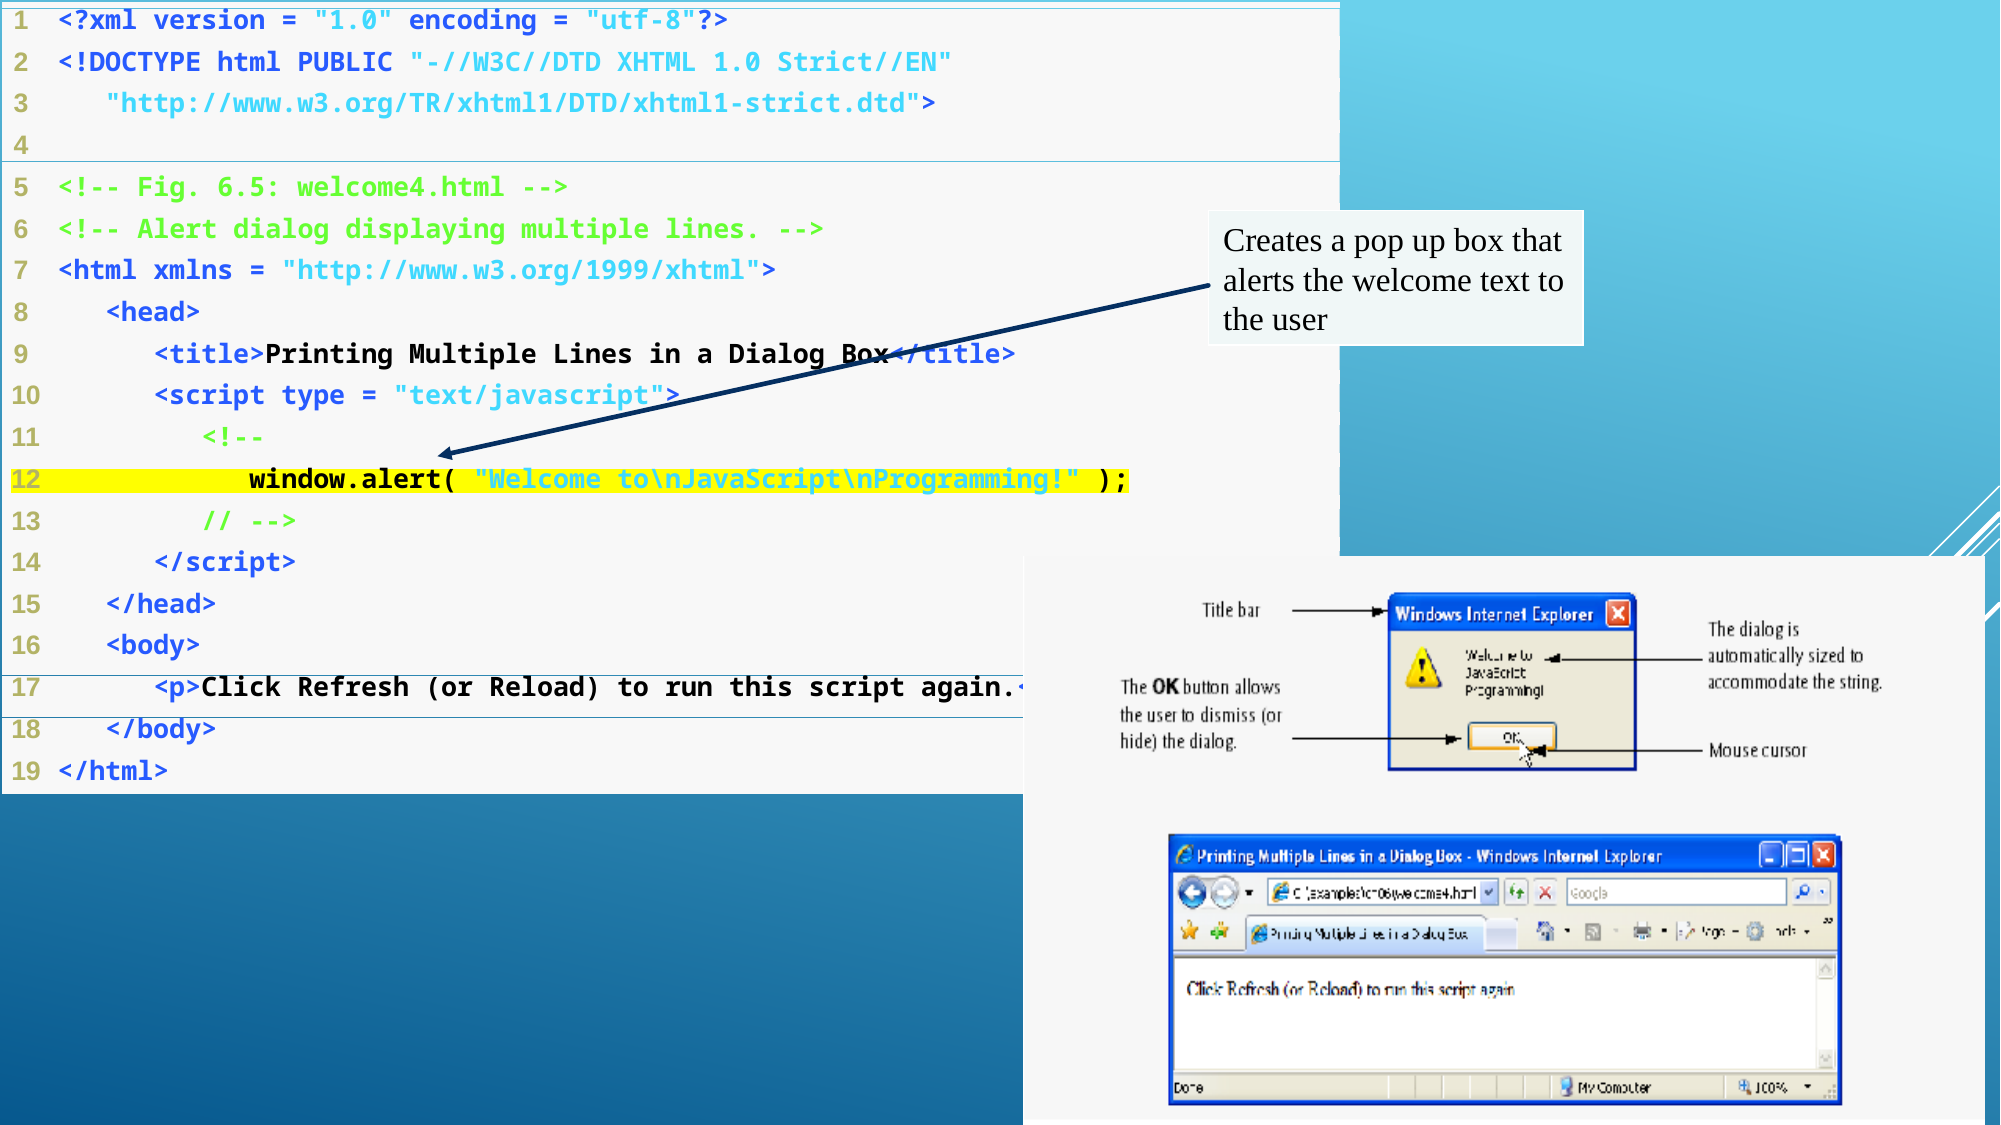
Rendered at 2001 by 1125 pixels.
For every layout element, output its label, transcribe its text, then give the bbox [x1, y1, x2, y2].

text_box Creates a pop up box that alerts the welcome text to the user [1504, 210, 1584, 345]
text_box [0, 1, 1504, 828]
picture [1023, 555, 1985, 1125]
